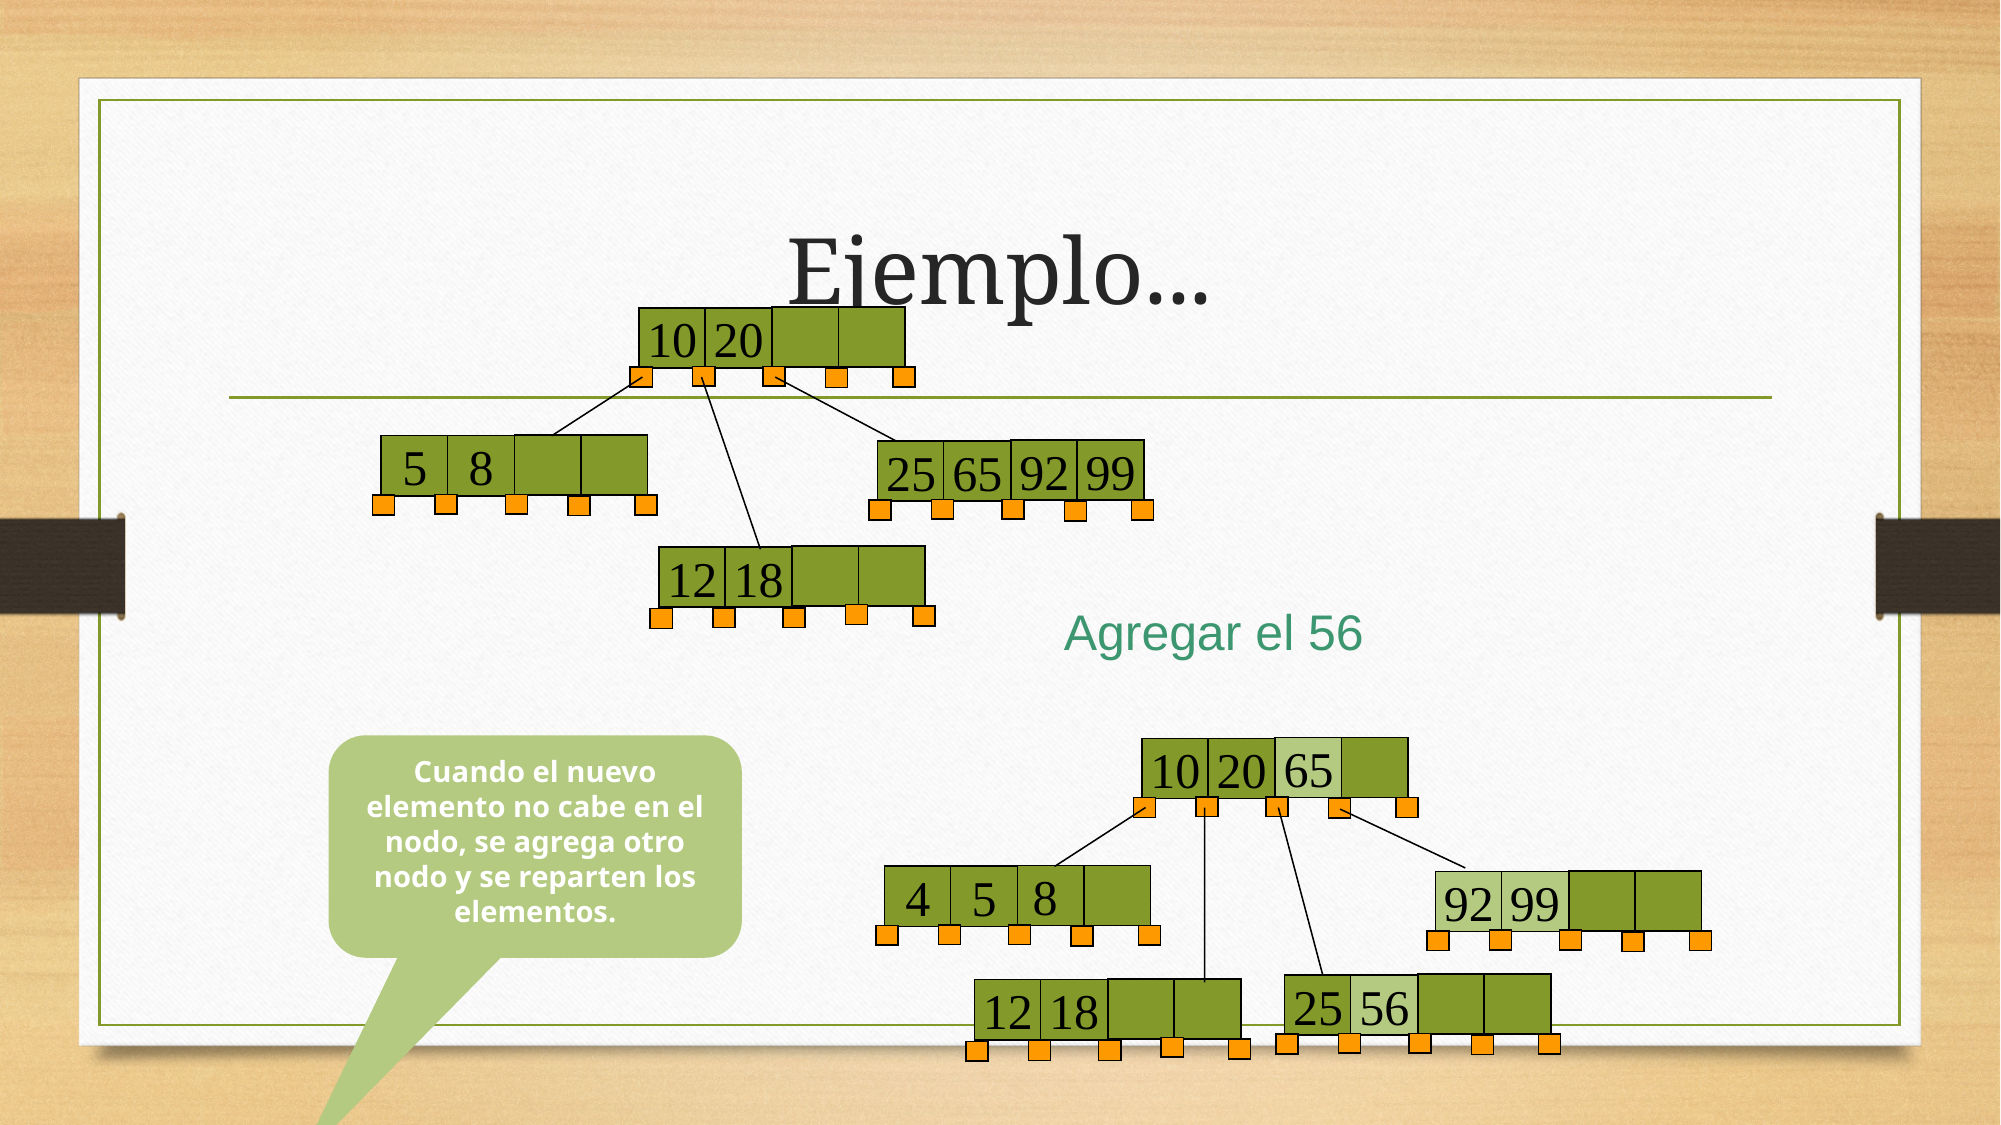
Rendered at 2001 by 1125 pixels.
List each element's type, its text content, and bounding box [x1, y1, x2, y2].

text_box [1028, 1040, 1051, 1061]
title Ejemplo... [212, 161, 1788, 375]
text_box [1133, 797, 1156, 818]
text_box Cuando el nuevo elemento no cabe en el nodo, se agrega otro nodo y se reparten los elementos. [316, 735, 742, 1125]
text_box [1538, 1034, 1561, 1054]
text_box [1276, 1034, 1299, 1054]
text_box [372, 434, 658, 516]
text_box [1195, 796, 1218, 817]
text_box [1622, 931, 1645, 952]
text_box 10 [1141, 738, 1208, 799]
text_box 18 [724, 546, 792, 607]
text_box [1634, 870, 1702, 931]
text_box [1484, 973, 1551, 1035]
text_box [1559, 930, 1582, 950]
text_box 25 [1284, 974, 1350, 1035]
text_box [1107, 978, 1173, 1040]
text_box [875, 925, 898, 946]
text_box [1338, 1033, 1361, 1054]
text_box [629, 306, 916, 388]
picture [0, 0, 2001, 1125]
text_box [792, 546, 858, 607]
text_box [1395, 797, 1418, 818]
text_box [1138, 925, 1161, 946]
text_box [1408, 1033, 1431, 1054]
text_box [1489, 930, 1512, 950]
text_box [858, 546, 926, 607]
text_box 56 [1350, 974, 1417, 1035]
text_box 99 [1501, 871, 1568, 932]
text_box [912, 606, 935, 626]
text_box [1471, 1034, 1494, 1055]
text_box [868, 439, 1154, 522]
text_box Agregar el 56 [1049, 593, 1379, 668]
text_box [1266, 796, 1289, 817]
text_box [650, 608, 673, 629]
text_box 65 [1275, 737, 1341, 798]
text_box [1161, 1037, 1184, 1058]
text_box [938, 924, 961, 945]
text_box [1071, 926, 1094, 947]
text_box [1417, 973, 1484, 1035]
text_box 18 [1040, 979, 1107, 1040]
text_box 5 [950, 866, 1017, 927]
text_box [1173, 978, 1241, 1040]
text_box 12 [974, 979, 1040, 1040]
text_box 92 [1435, 871, 1501, 932]
text_box [1098, 1040, 1121, 1061]
text_box 12 [658, 546, 724, 607]
text_box [1341, 737, 1409, 798]
text_box [1083, 865, 1151, 926]
text_box [965, 1041, 988, 1062]
text_box [845, 604, 868, 625]
text_box [1426, 931, 1449, 951]
text_box [1228, 1039, 1251, 1059]
text_box 8 [1017, 865, 1083, 926]
text_box 20 [1208, 738, 1275, 799]
text_box 4 [884, 866, 950, 927]
text_box [1328, 798, 1351, 819]
text_box [783, 607, 806, 628]
text_box [712, 607, 735, 628]
text_box [1689, 931, 1712, 951]
text_box [1008, 924, 1031, 945]
text_box [1568, 870, 1634, 931]
